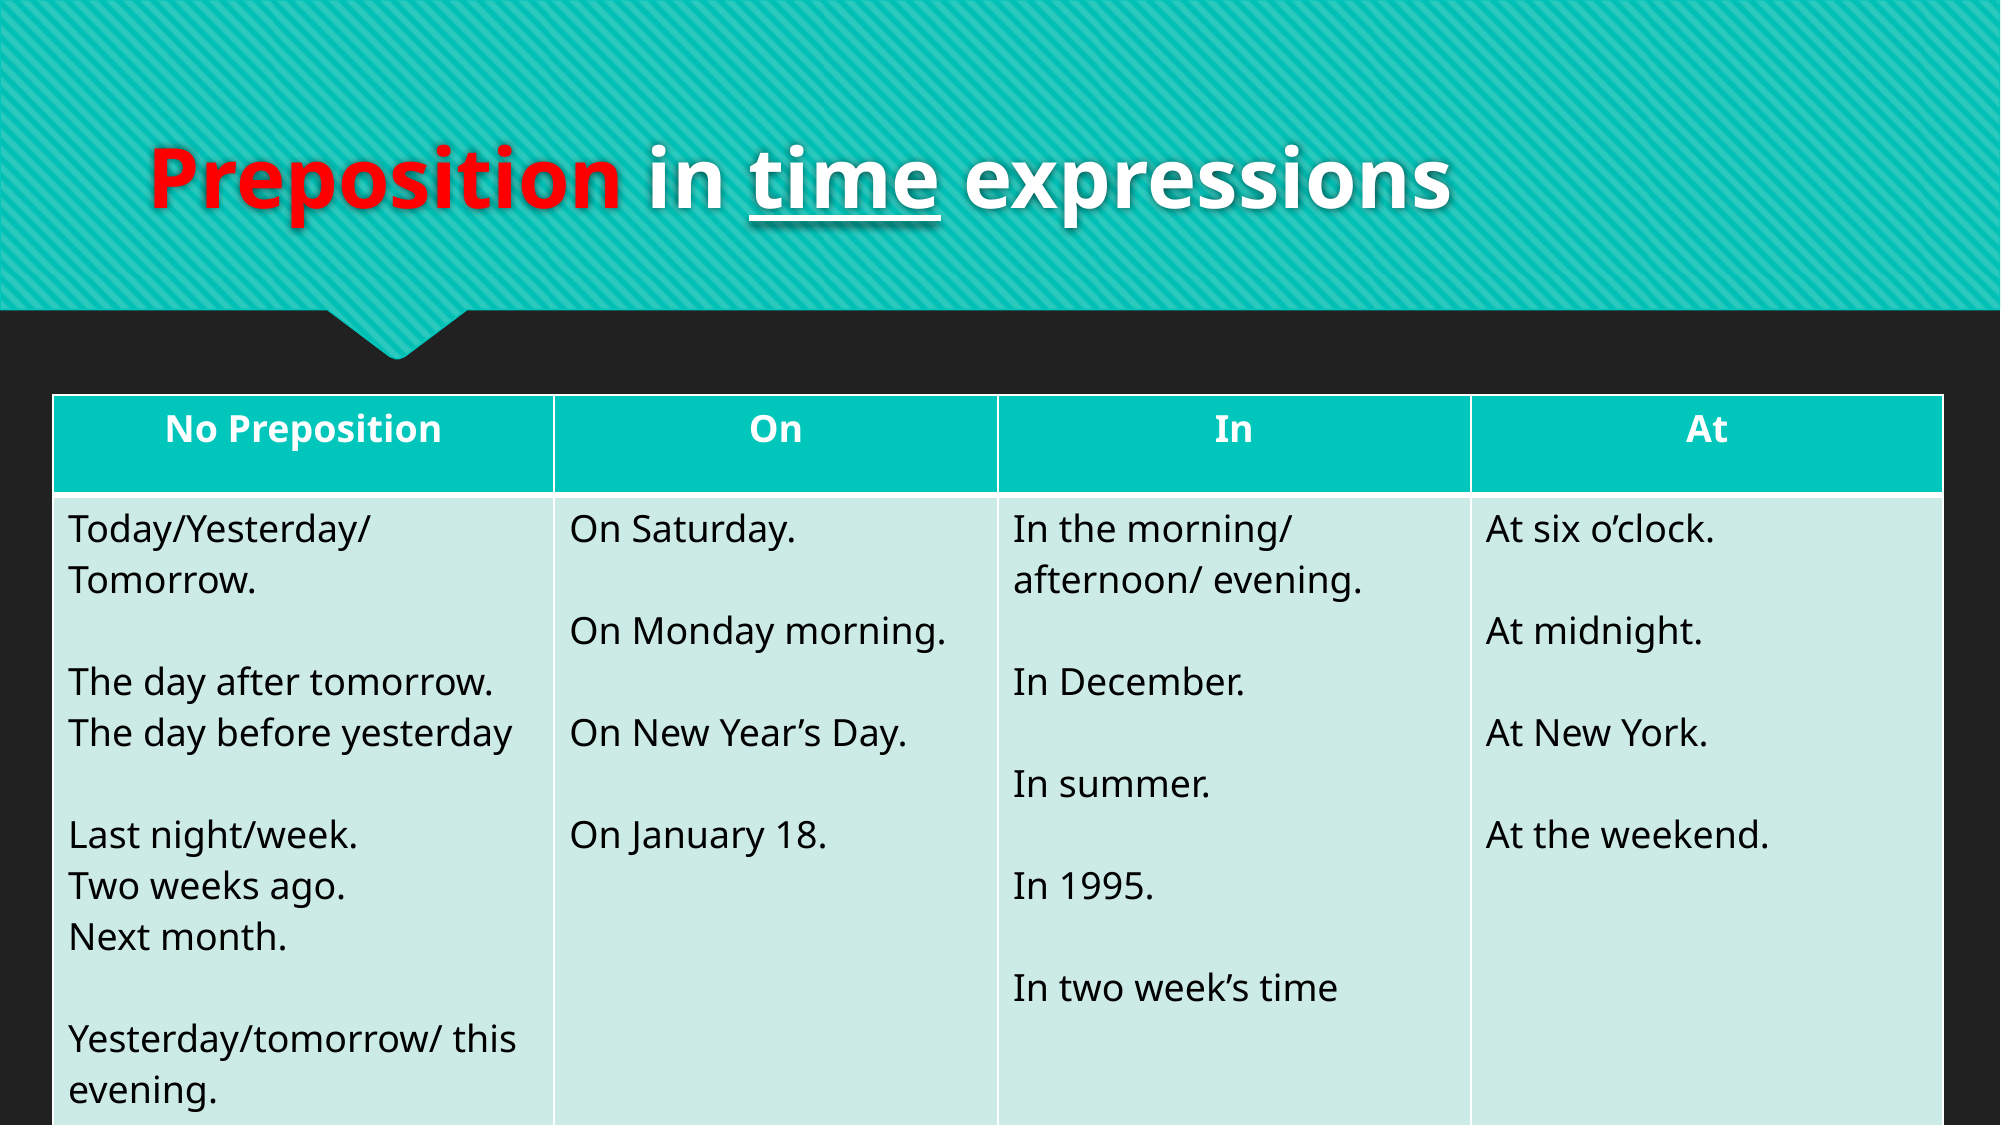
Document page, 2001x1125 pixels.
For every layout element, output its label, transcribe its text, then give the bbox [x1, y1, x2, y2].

table_header No Preposition [54, 396, 553, 492]
table_header At [1472, 396, 1942, 492]
table_cell Today/Yesterday/ Tomorrow. The day after tomorrow. The day before yesterday Last night/week. Two weeks ago. Next month. Yesterday/tomorrow/ this evening. Tonight. [54, 498, 553, 1125]
title Preposition in time expressions [132, 73, 1868, 233]
table_cell On Saturday. On Monday morning. On New Year’s Day. On January 18. [555, 498, 997, 1125]
table_cell In the morning/ afternoon/ evening. In December. In summer. In 1995. In two week’s time [999, 498, 1470, 1125]
table_header In [999, 396, 1470, 492]
table_header On [555, 396, 997, 492]
table_cell At six o’clock. At midnight. At New York. At the weekend. [1472, 498, 1942, 1125]
